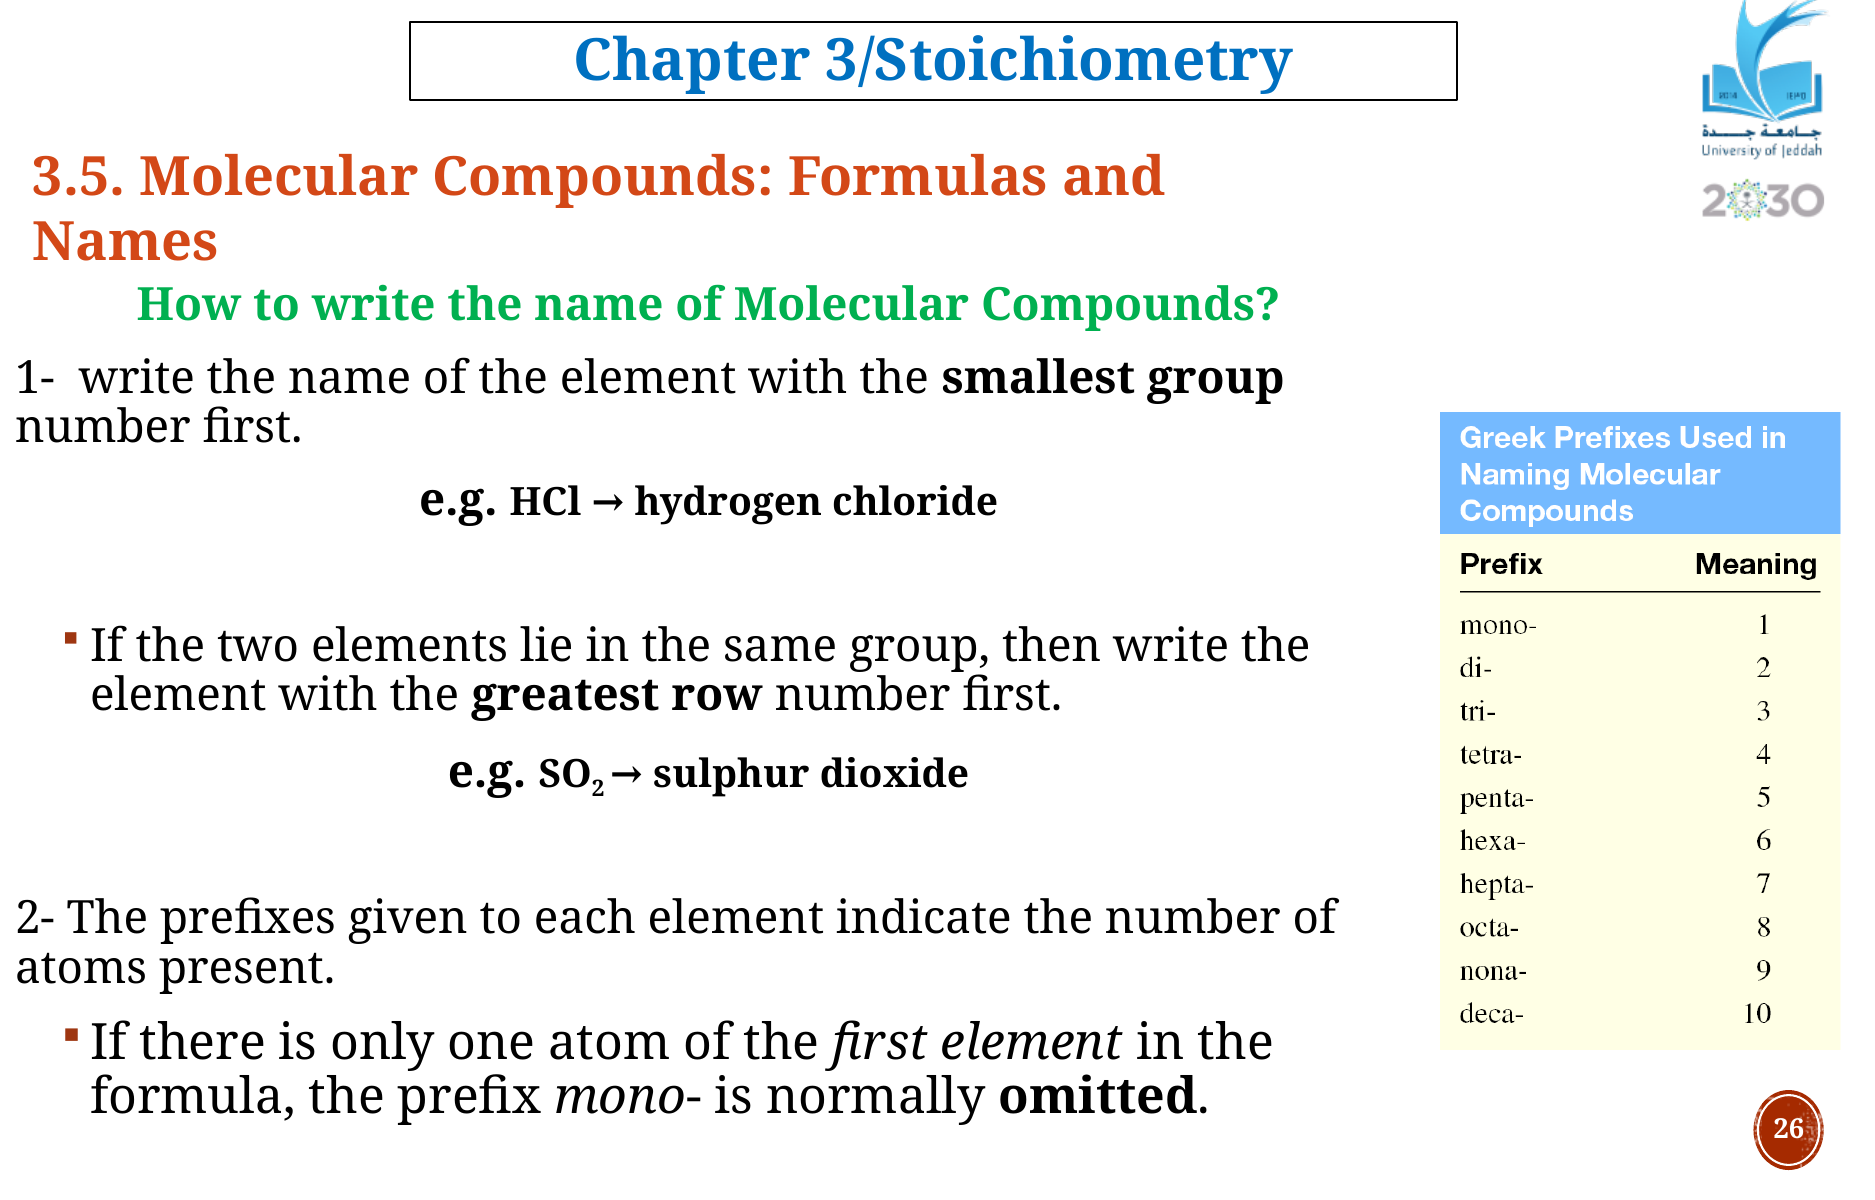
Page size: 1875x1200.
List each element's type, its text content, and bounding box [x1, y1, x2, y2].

text_box Chapter 3/Stoichiometry [409, 21, 1458, 101]
slide_number 26 [1739, 1097, 1838, 1162]
picture [1681, 0, 1846, 227]
picture [1436, 412, 1848, 1050]
text_box 3.5. Molecular Compounds: Formulas and Names [17, 133, 1207, 280]
list How to write the name of Molecular Compounds? 1- write the name of the element with the smallest group number first. e.g. HCl → hydrogen chloride If the two elements lie in the same group, then write the element with the greatest row number first. e.g. SO2 → sulphur dioxide 2- The prefixes given to each element indicate the number of atoms present. If there is only one atom of the first element in the formula, the prefix mono- is normally omitted. [0, 273, 1418, 972]
